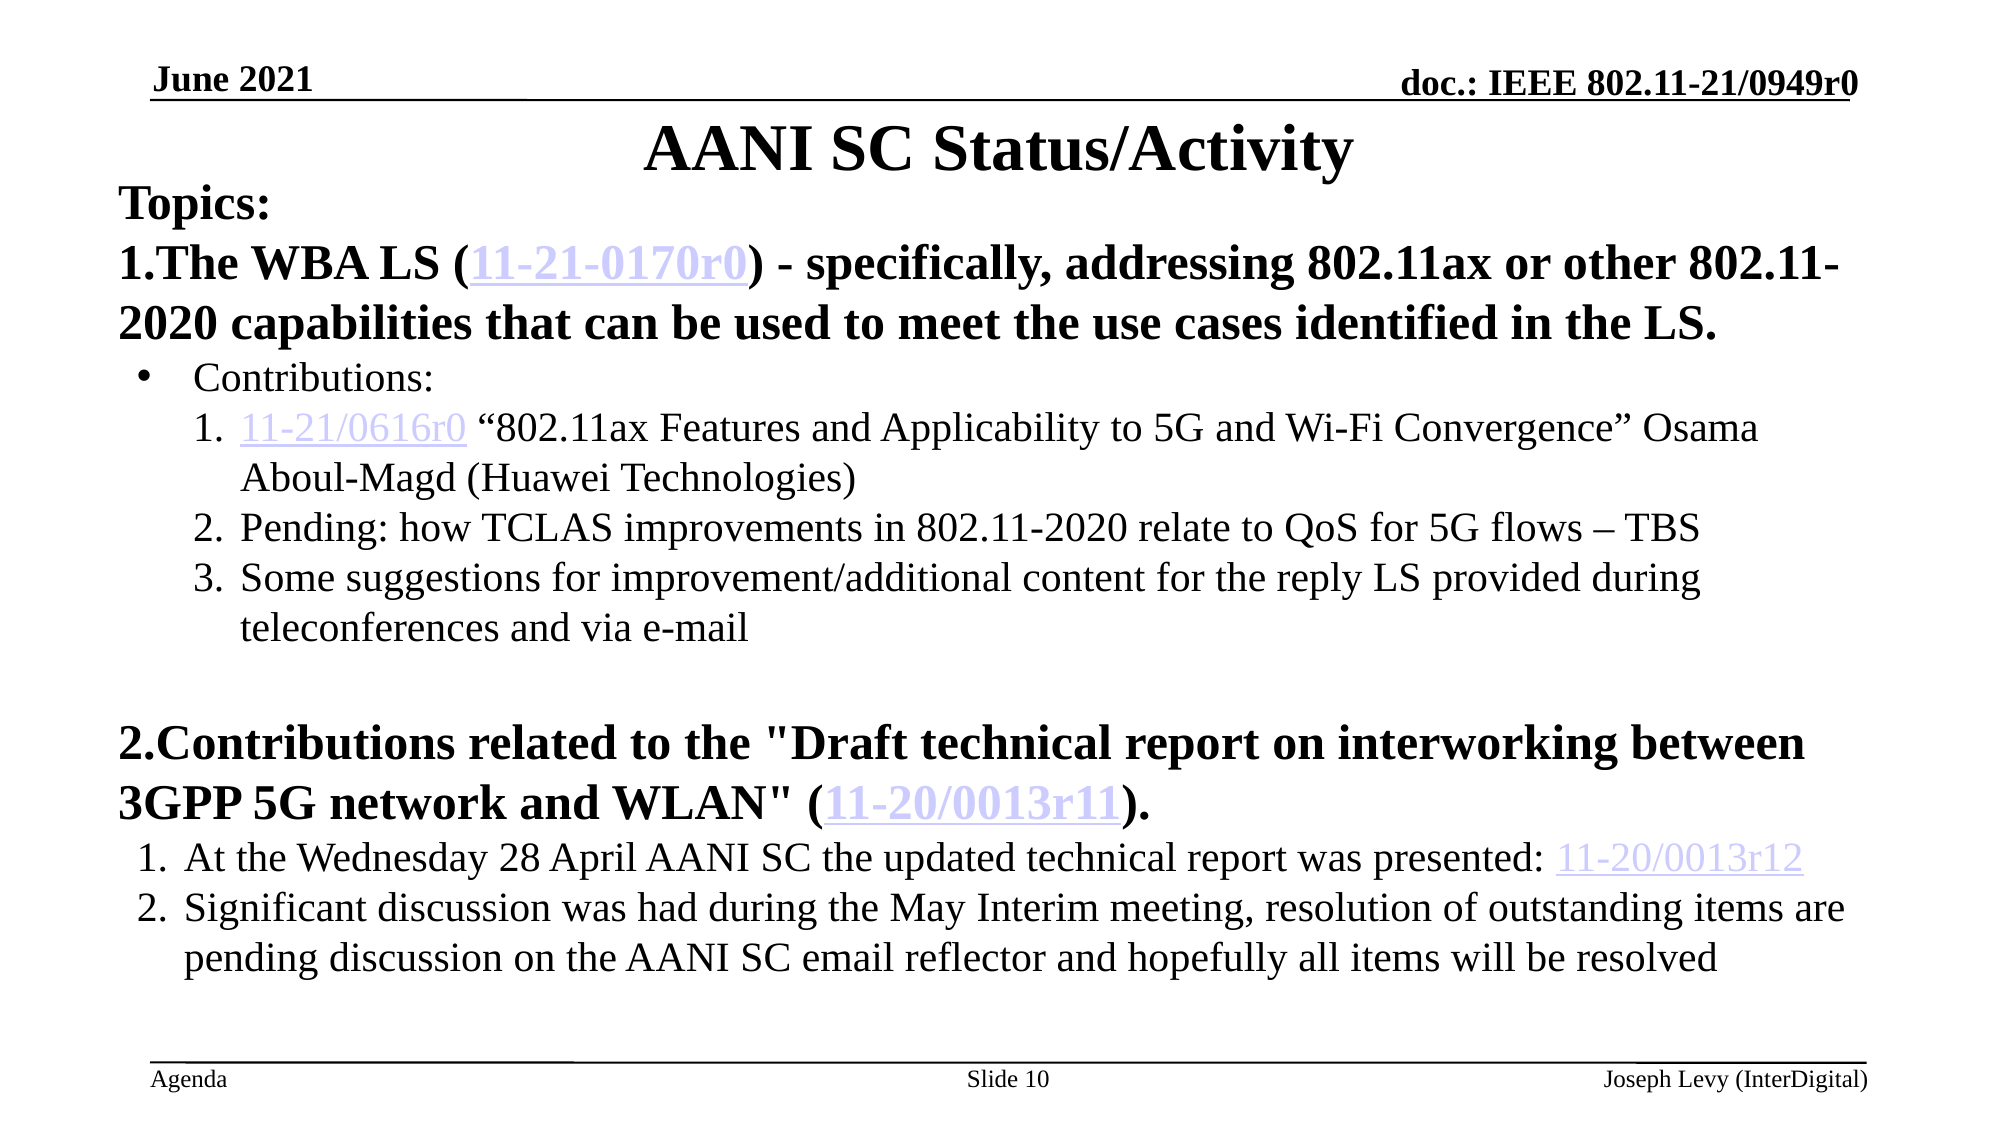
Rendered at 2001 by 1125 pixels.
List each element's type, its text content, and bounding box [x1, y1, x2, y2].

slide_number Slide 10 [950, 1061, 1067, 1123]
title AANI SC Status/Activity [149, 112, 1850, 162]
footer Joseph Levy (InterDigital) [1171, 1061, 1869, 1093]
list Topics: The WBA LS (11-21-0170r0) - specifically, addressing 802.11ax or other 802.11-2020 capabilities that can be used to meet the use cases identified in the LS. Contributions: 11-21/0616r0 “802.11ax Features and Applicability to 5G and Wi-Fi Convergence” Osama Aboul-Magd (Huawei Technologies) Pending: how TCLAS improvements in 802.11-2020 relate to QoS for 5G flows – TBS Some suggestions for improvement/additional content for the reply LS provided during teleconferences and via e-mail Contributions related to the "Draft technical report on interworking between 3GPP 5G network and WLAN" (11-20/0013r11). At the Wednesday 28 April AANI SC the updated technical report was presented: 11-20/0013r12 Significant discussion was had during the May Interim meeting, resolution of outstanding items are pending discussion on the AANI SC email reflector and hopefully all items will be resolved [102, 162, 1898, 1042]
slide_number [152, 54, 563, 100]
